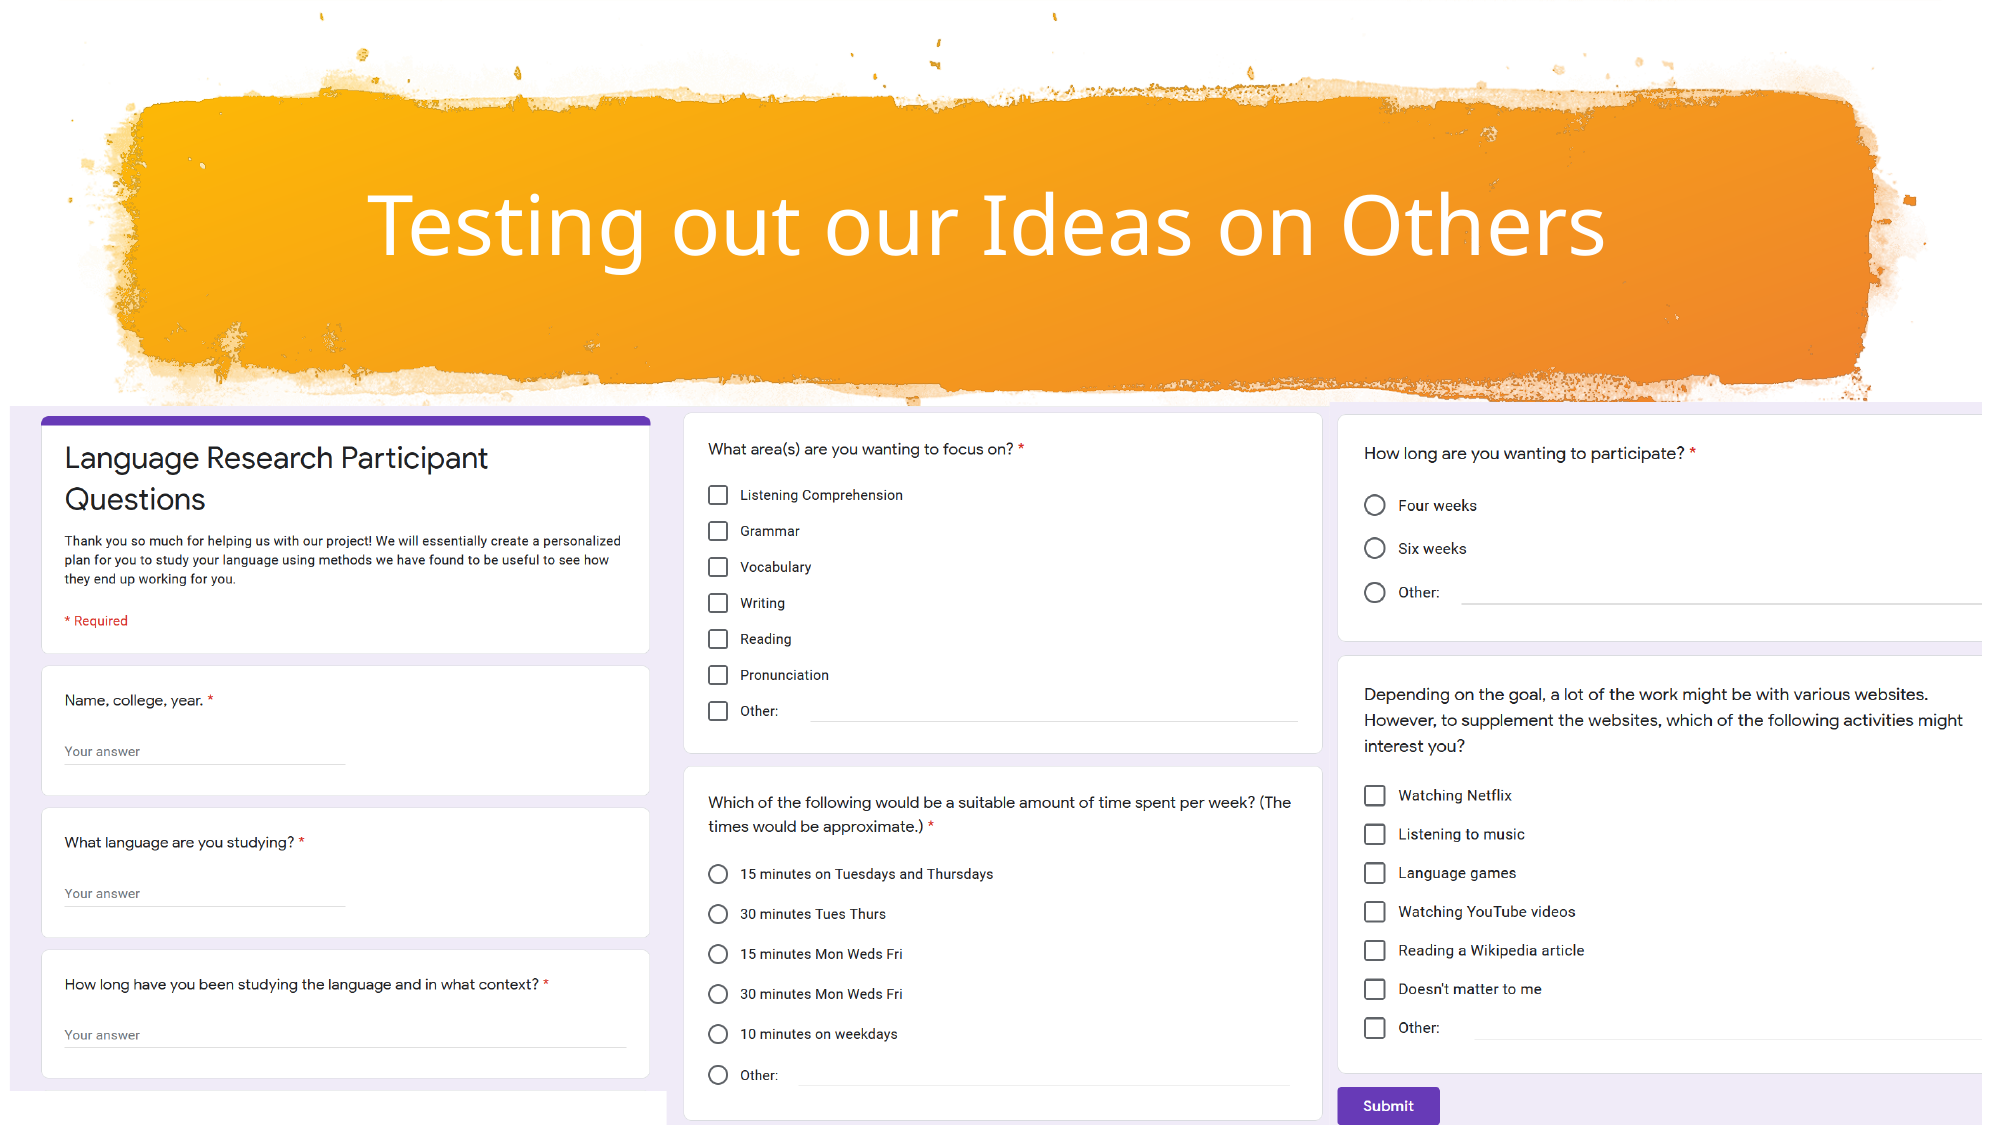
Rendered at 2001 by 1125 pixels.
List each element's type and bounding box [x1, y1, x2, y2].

picture [0, 0, 2000, 1125]
list [9, 406, 666, 1091]
